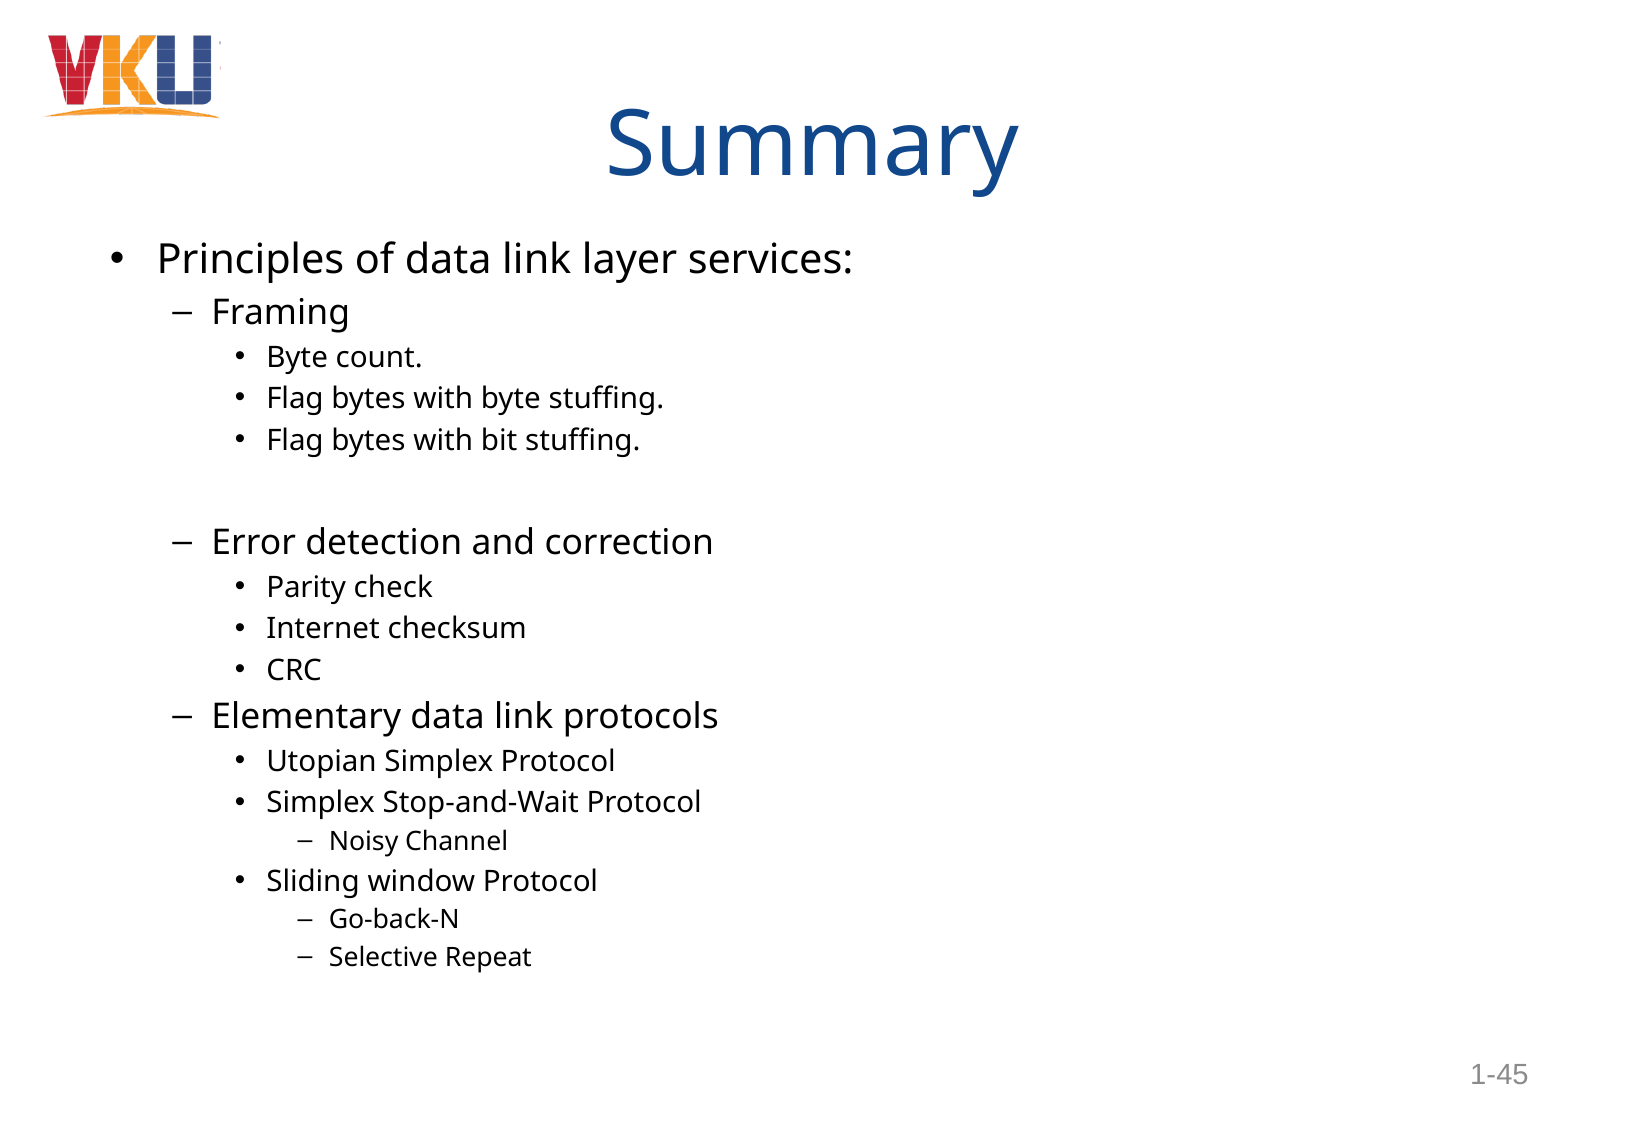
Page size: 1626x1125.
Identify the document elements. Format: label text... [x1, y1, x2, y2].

list Principles of data link layer services: Framing Byte count. Flag bytes with byte stuffing. Flag bytes with bit stuffing. Error detection and correction Parity check Internet checksum CRC Elementary data link protocols Utopian Simplex Protocol Simplex Stop-and-Wait Protocol Noisy Channel Sliding window Protocol Go-back-N Selective Repeat [94, 224, 1505, 988]
slide_number 1-45 [1164, 1042, 1544, 1103]
picture [32, 21, 228, 129]
title Summary [81, 45, 1544, 233]
